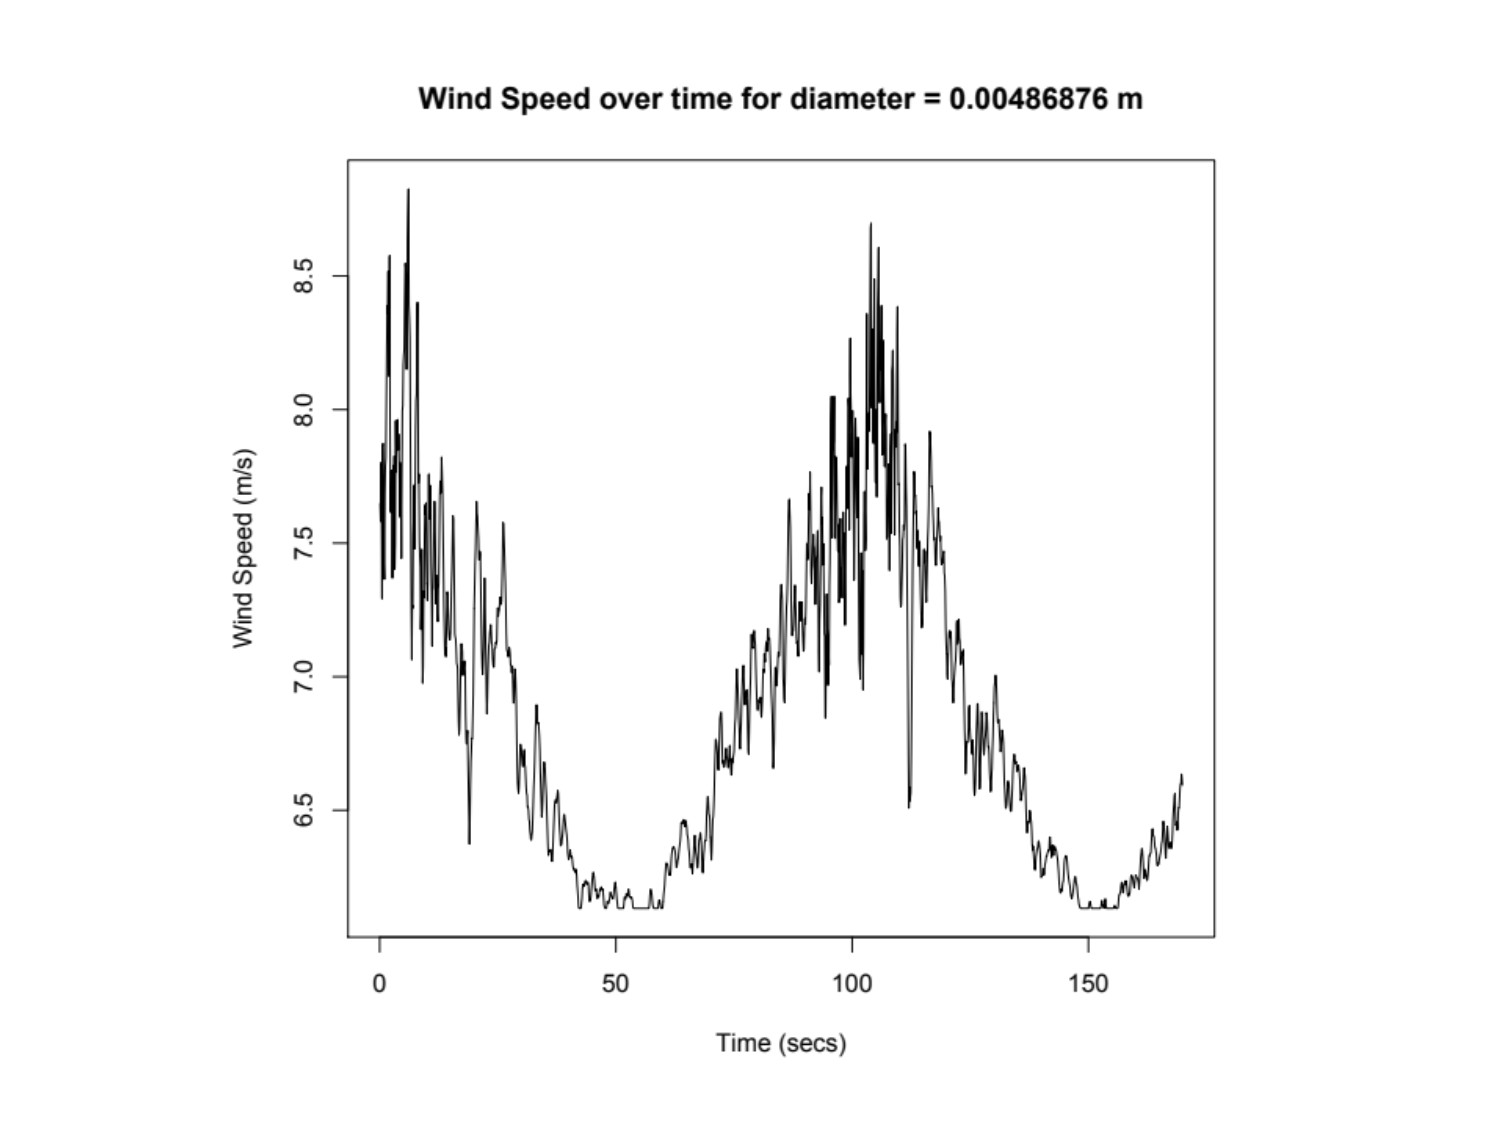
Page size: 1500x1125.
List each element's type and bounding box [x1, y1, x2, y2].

picture [224, 37, 1276, 1088]
